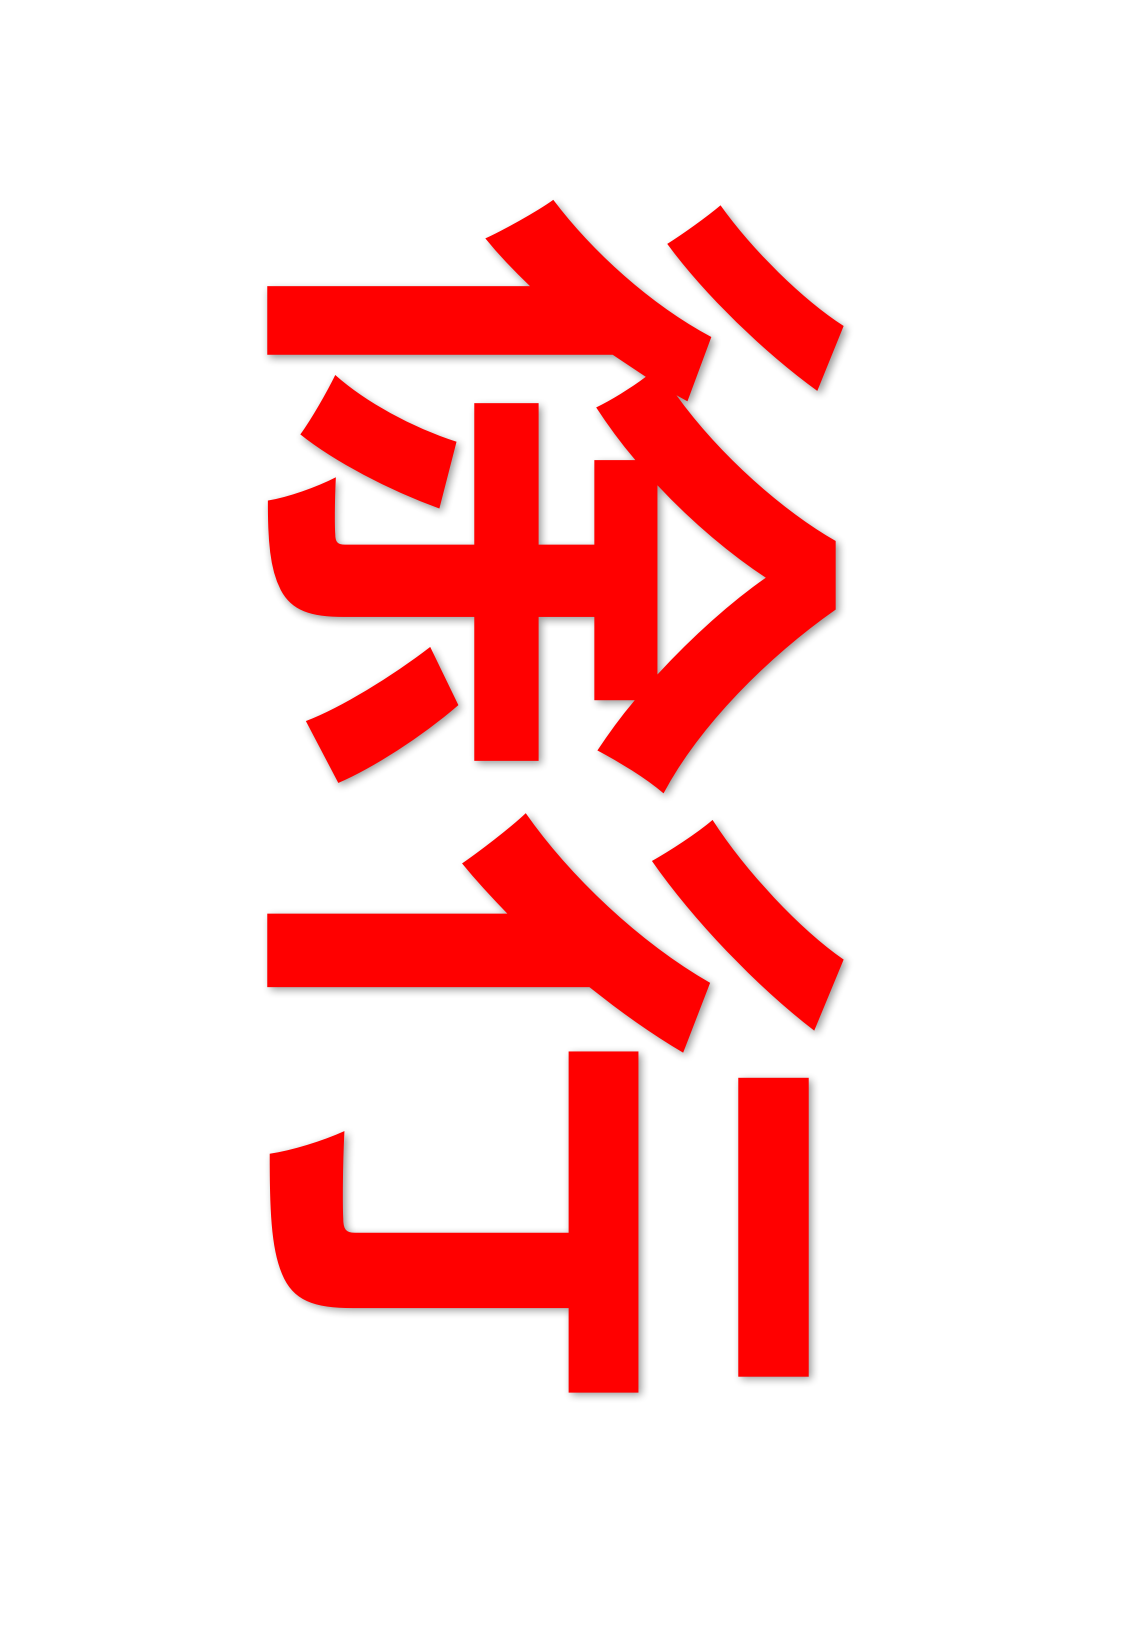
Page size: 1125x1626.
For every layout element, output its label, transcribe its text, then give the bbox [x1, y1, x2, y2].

text_box 徐行 [193, 176, 645, 1431]
